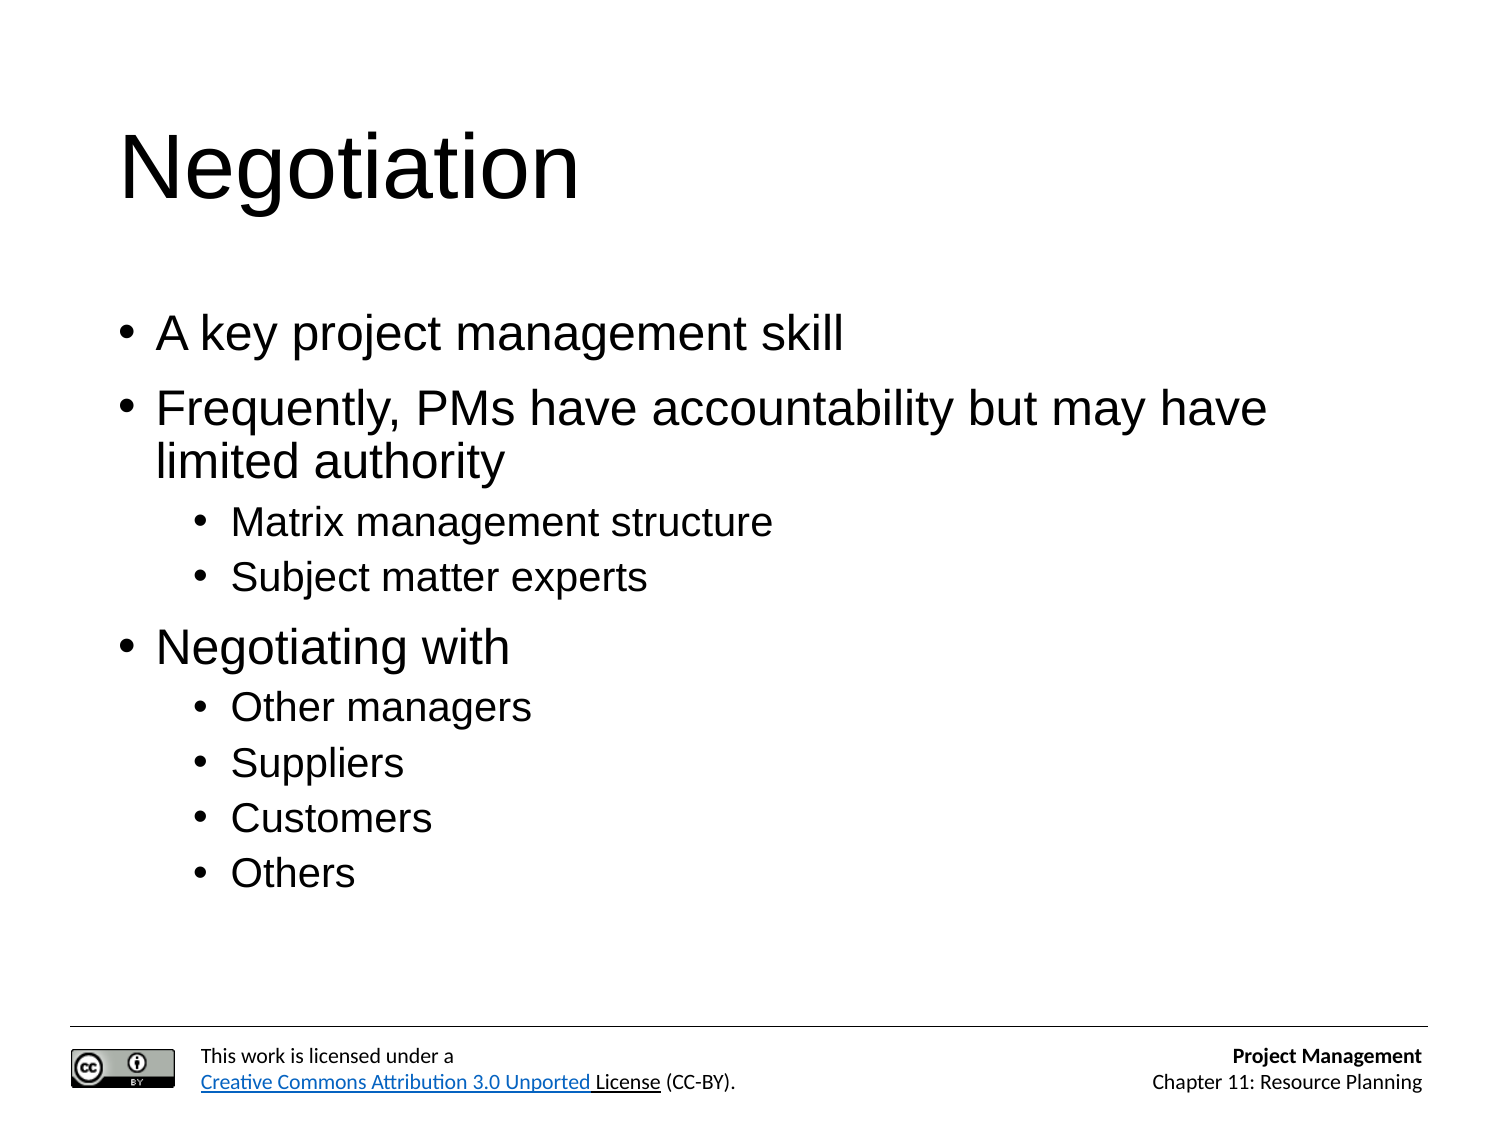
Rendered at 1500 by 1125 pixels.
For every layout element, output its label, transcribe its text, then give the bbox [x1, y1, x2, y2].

list A key project management skill Frequently, PMs have accountability but may have limited authority Matrix management structure Subject matter experts Negotiating with Other managers Suppliers Customers Others [103, 299, 1397, 1014]
picture [71, 1049, 175, 1088]
title Negotiation [103, 59, 1397, 278]
